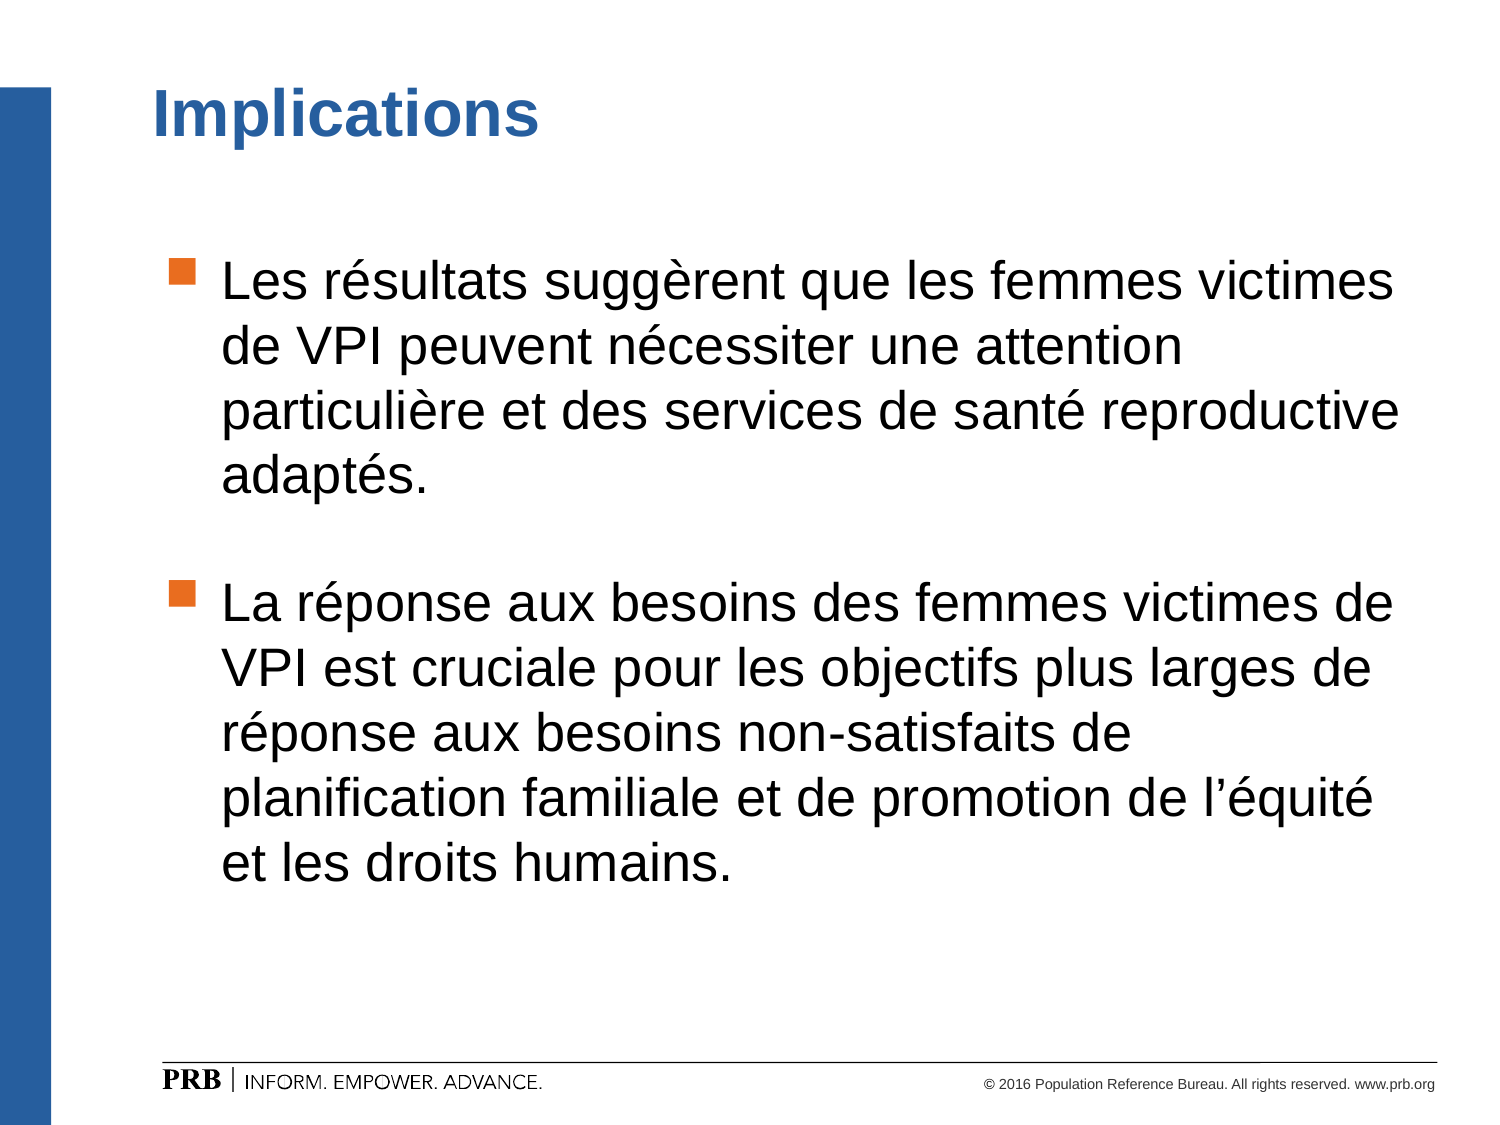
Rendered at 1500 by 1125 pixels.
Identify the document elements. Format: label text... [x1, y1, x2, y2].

title Implications [137, 62, 1408, 163]
list Les résultats suggèrent que les femmes victimes de VPI peuvent nécessiter une attention particulière et des services de santé reproductive adaptés. La réponse aux besoins des femmes victimes de VPI est cruciale pour les objectifs plus larges de réponse aux besoins non-satisfaits de planification familiale et de promotion de l’équité et les droits humains. [149, 237, 1419, 912]
